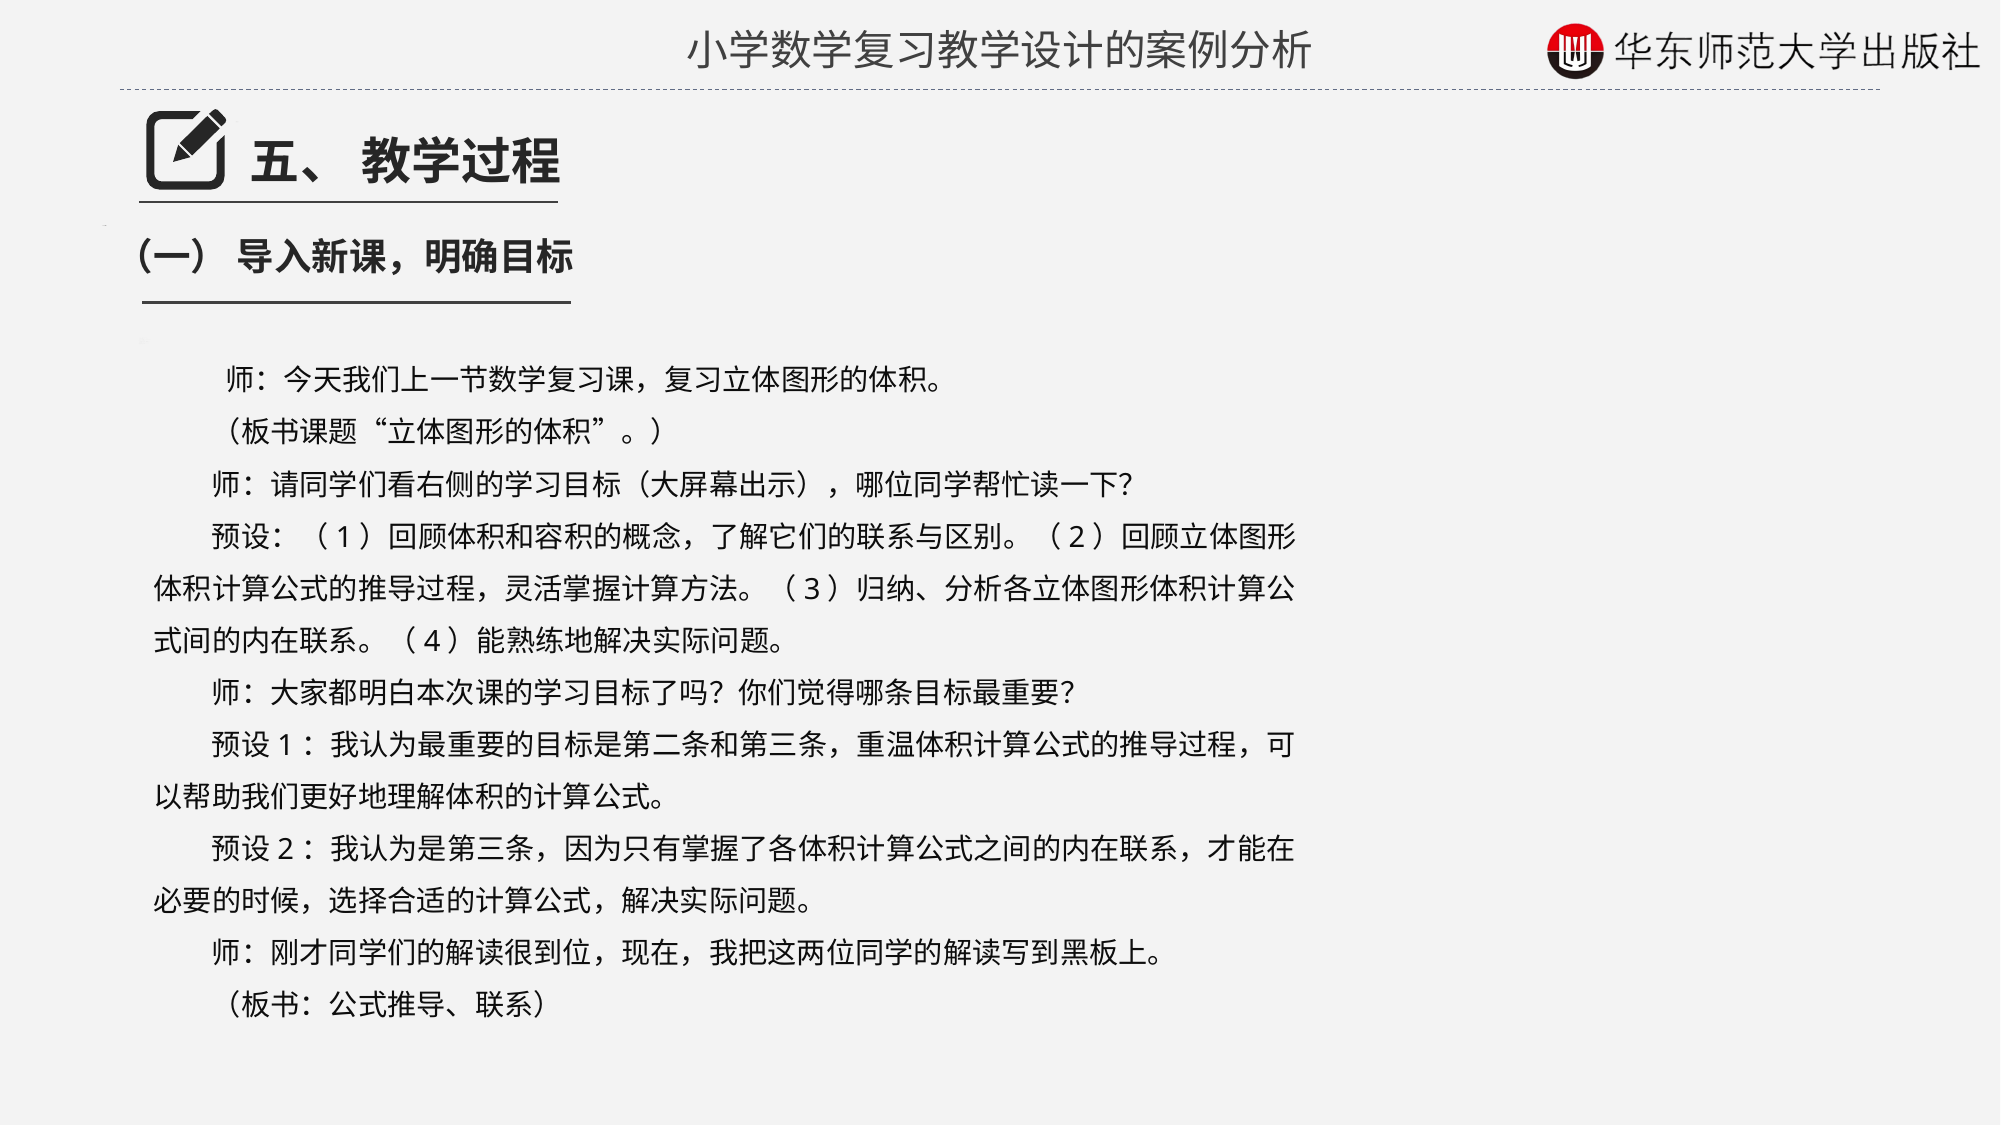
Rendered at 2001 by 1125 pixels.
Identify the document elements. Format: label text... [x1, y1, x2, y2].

text_box [146, 111, 225, 190]
text_box [208, 109, 227, 127]
text_box 师：今天我们上一节数学复习课，复习立体图形的体积。 （板书课题“立体图形的体积”。） 师：请同学们看右侧的学习目标（大屏幕出示），哪位同学帮忙读一下？ 预设：（1）回顾体积和容积的概念，了解它们的联系与区别。（2）回顾立体图形体积计算公式的推导过程，灵活掌握计算方法。（3）归纳、分析各立体图形体积计算公式间的内在联系。（4）能熟练地解决实际问题。 师：大家都明白本次课的学习目标了吗？你们觉得哪条目标最重要？ 预设1：我认为最重要的目标是第二条和第三条，重温体积计算公式的推导过程，可以帮助我们更好地理解体积的计算公式。 预设2：我认为是第三条，因为只有掌握了各体积计算公式之间的内在联系，才能在必要的时候，选择合适的计算公式，解决实际问题。 师：刚才同学们的解读很到位，现在，我把这两位同学的解读写到黑板上。 （板书：公式推导、联系） [138, 337, 1320, 1029]
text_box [1536, 13, 1989, 83]
text_box （一） 导入新课，明确目标 [101, 225, 692, 286]
text_box 小学数学复习教学设计的案例分析 [680, 23, 1320, 74]
text_box 五、 教学过程 [235, 121, 1147, 197]
